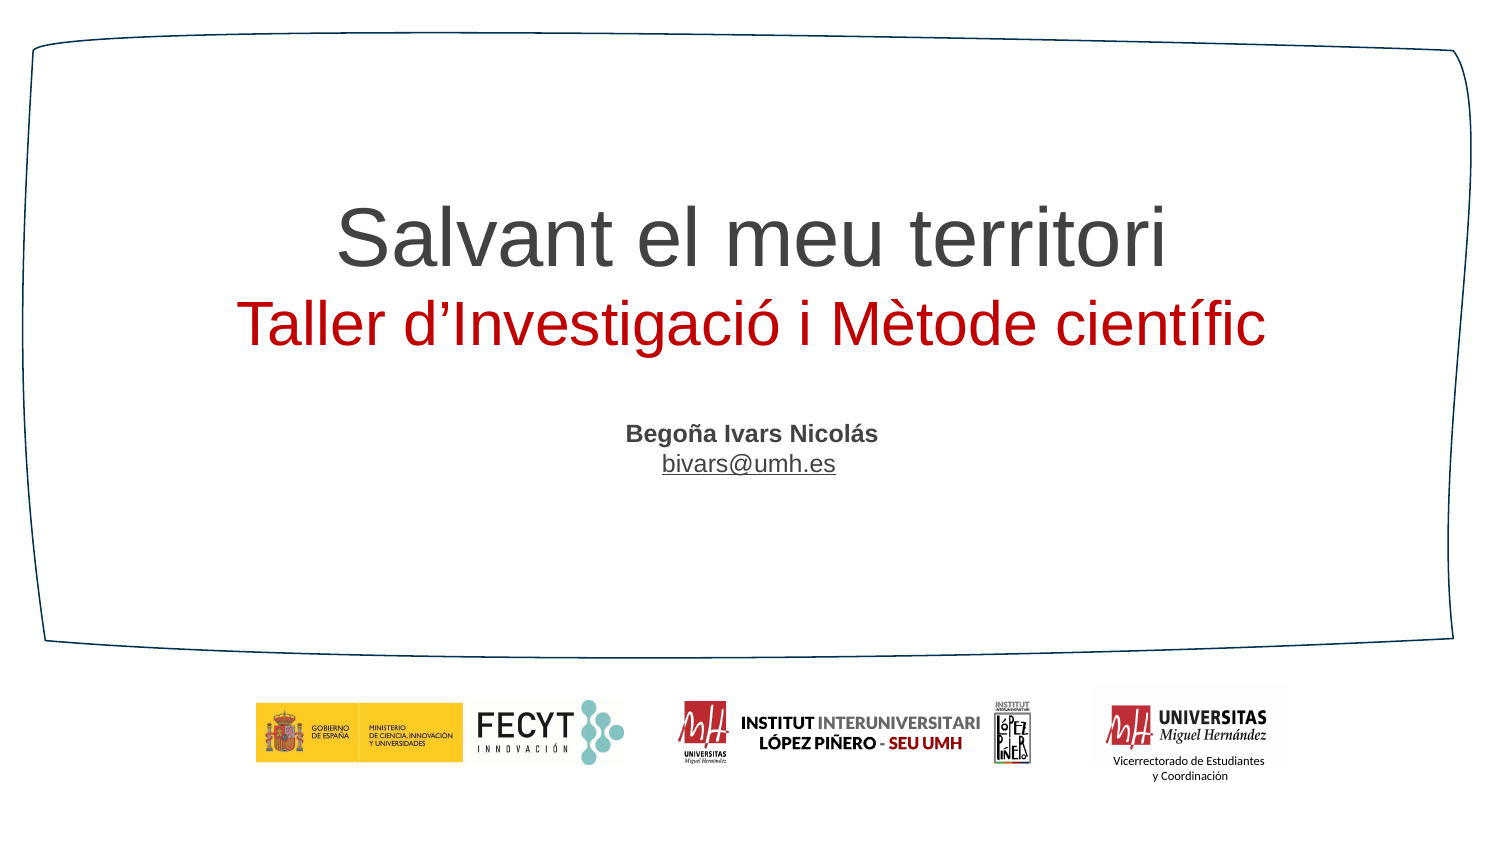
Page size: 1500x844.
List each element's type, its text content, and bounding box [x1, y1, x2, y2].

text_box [255, 683, 1296, 782]
text_box [22, 32, 1471, 658]
text_box Begoña Ivars Nicolás bivars@umh.es [88, 402, 1417, 493]
text_box Salvant el meu territori Taller d’Investigació i Mètode científic [88, 147, 1417, 395]
